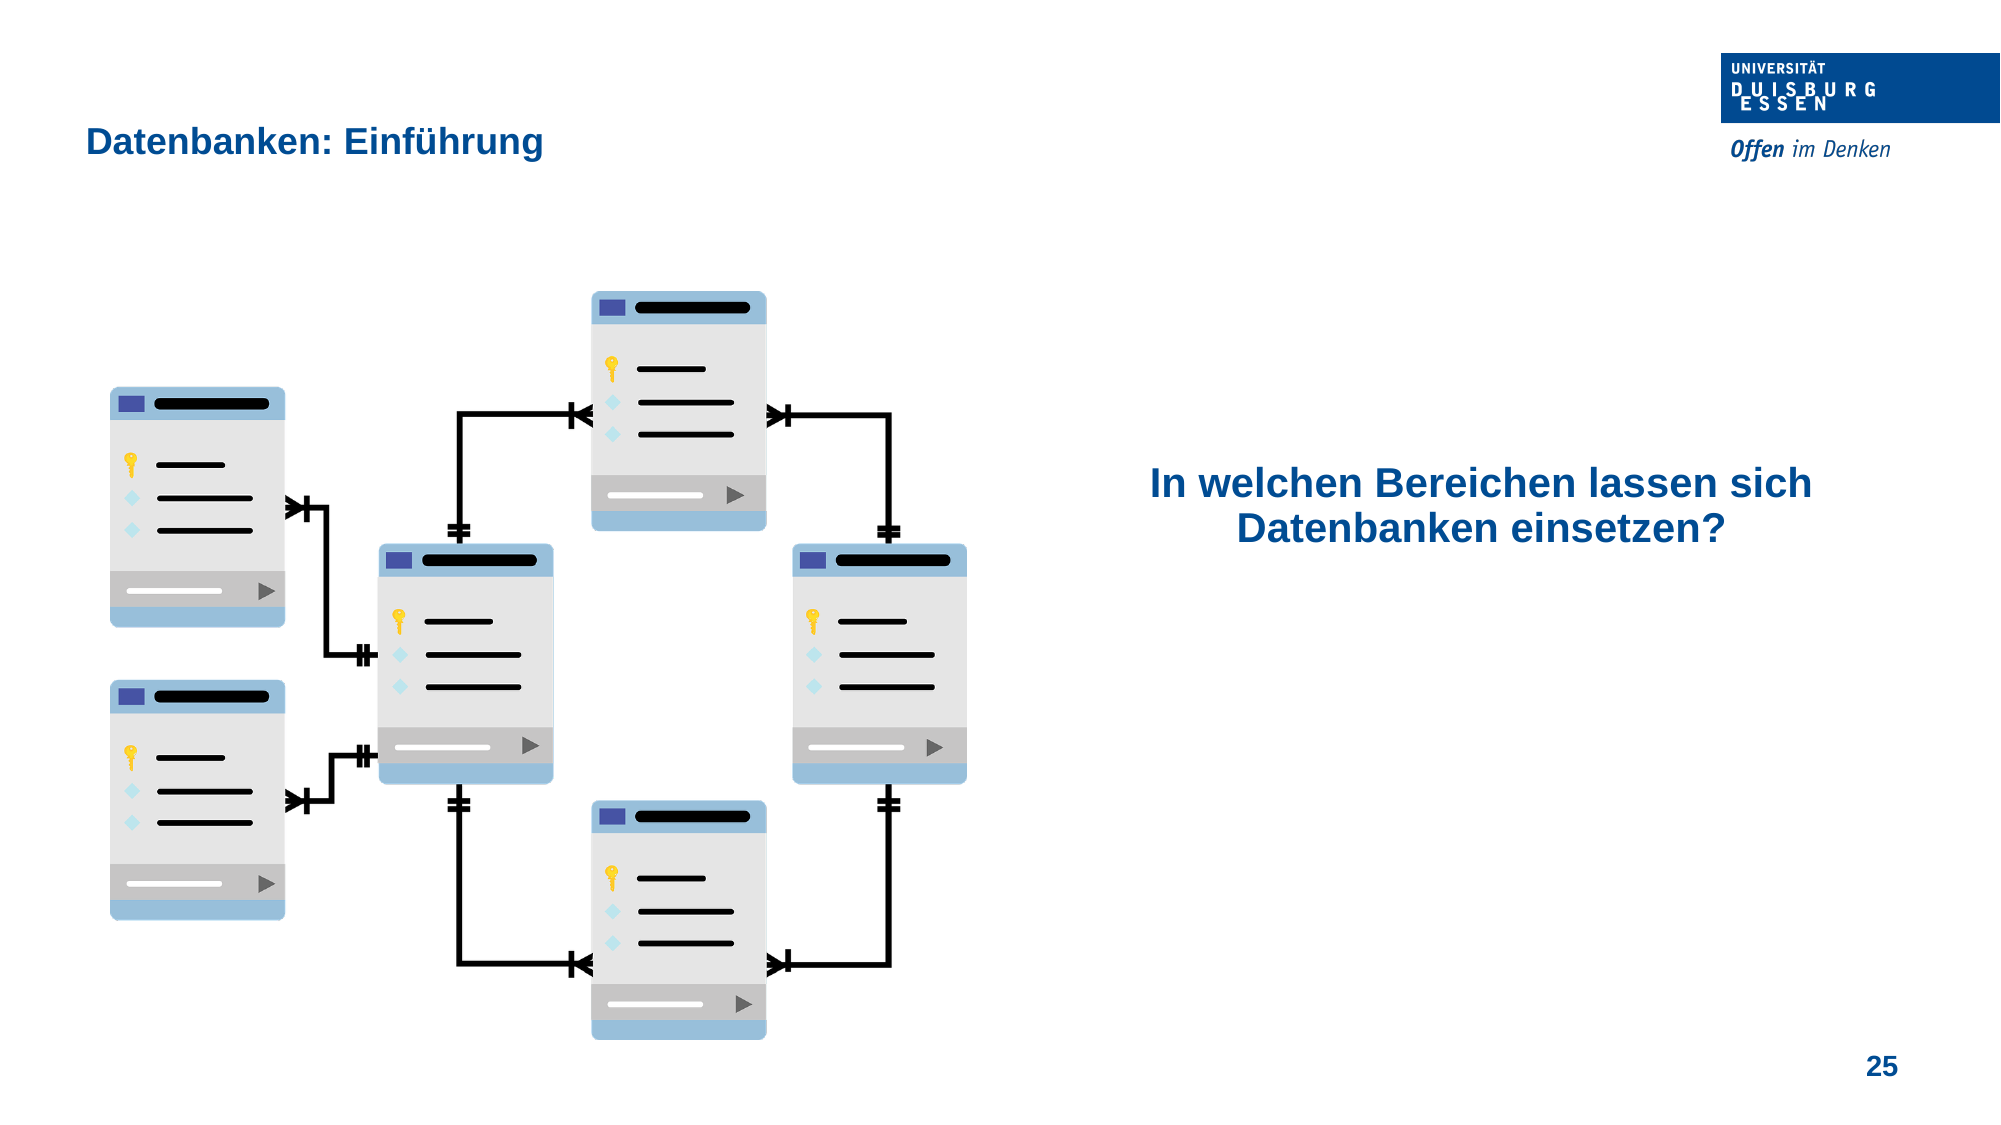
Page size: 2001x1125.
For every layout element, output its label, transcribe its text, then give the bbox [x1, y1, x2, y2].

list Datenbanken: Einführung [85, 122, 1695, 169]
picture [110, 291, 968, 1040]
slide_number 25 [1677, 1039, 1914, 1081]
list In welchen Bereichen lassen sich Datenbanken einsetzen? [1062, 454, 1916, 642]
picture [1721, 53, 2000, 162]
